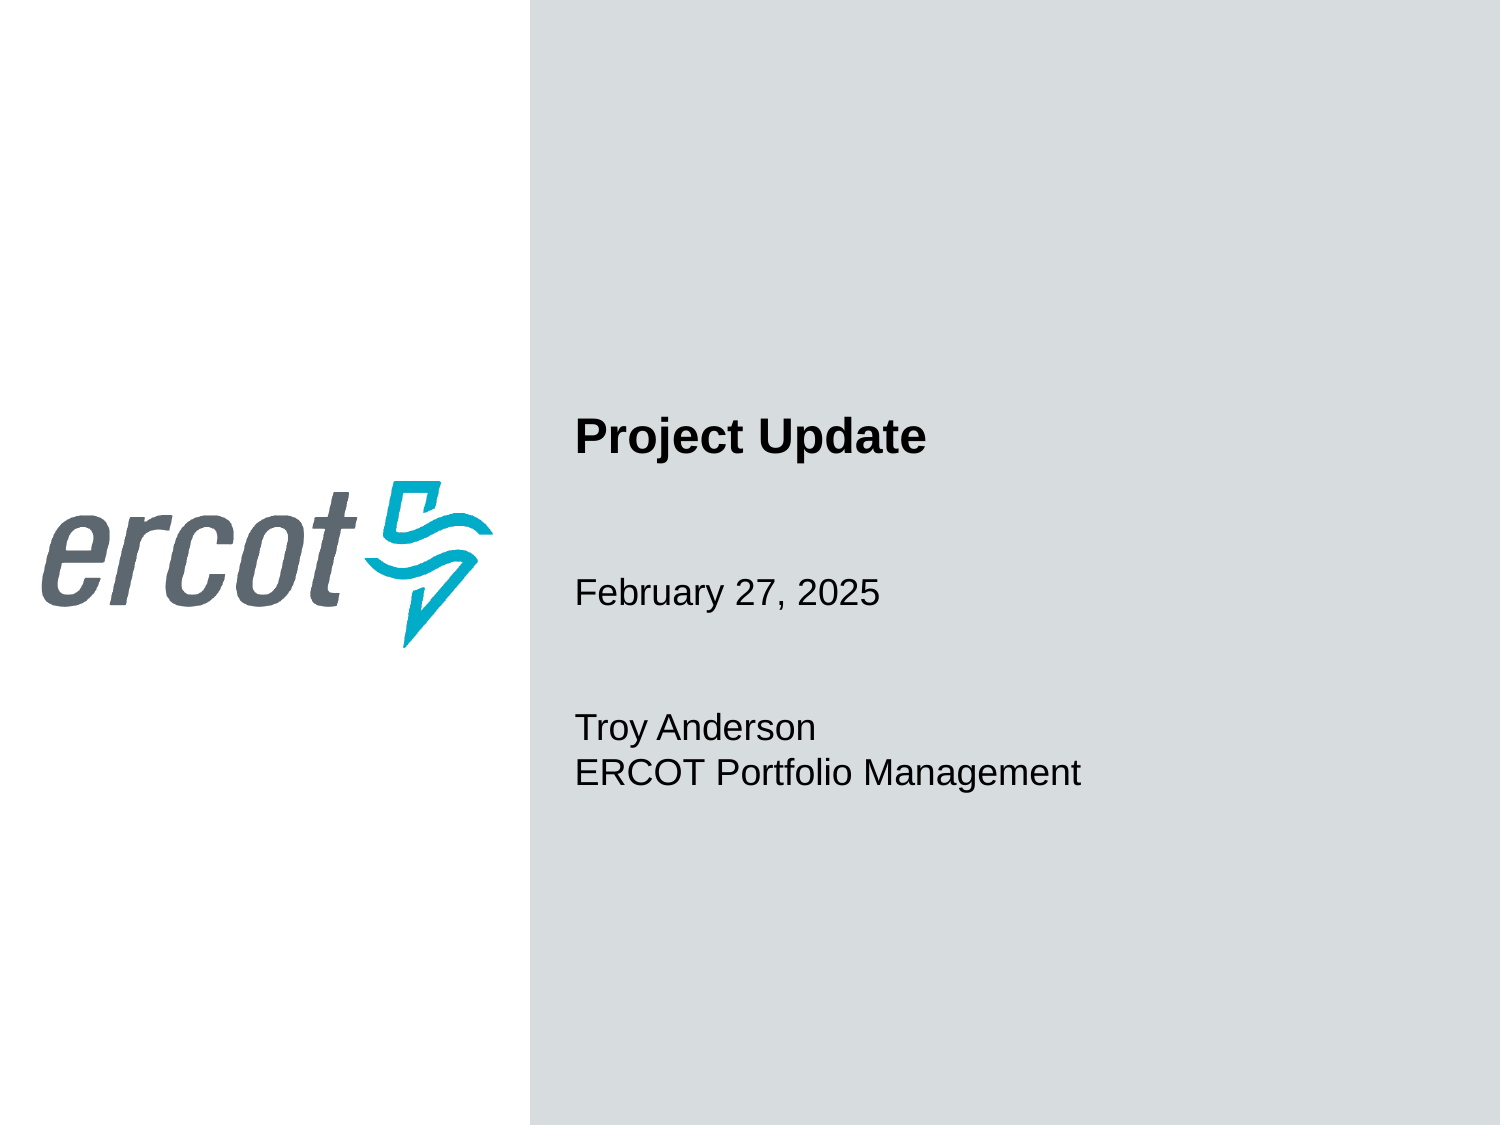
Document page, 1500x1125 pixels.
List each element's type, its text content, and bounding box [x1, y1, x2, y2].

picture [32, 471, 501, 654]
text_box Project Update February 27, 2025 Troy Anderson ERCOT Portfolio Management [559, 395, 1486, 801]
